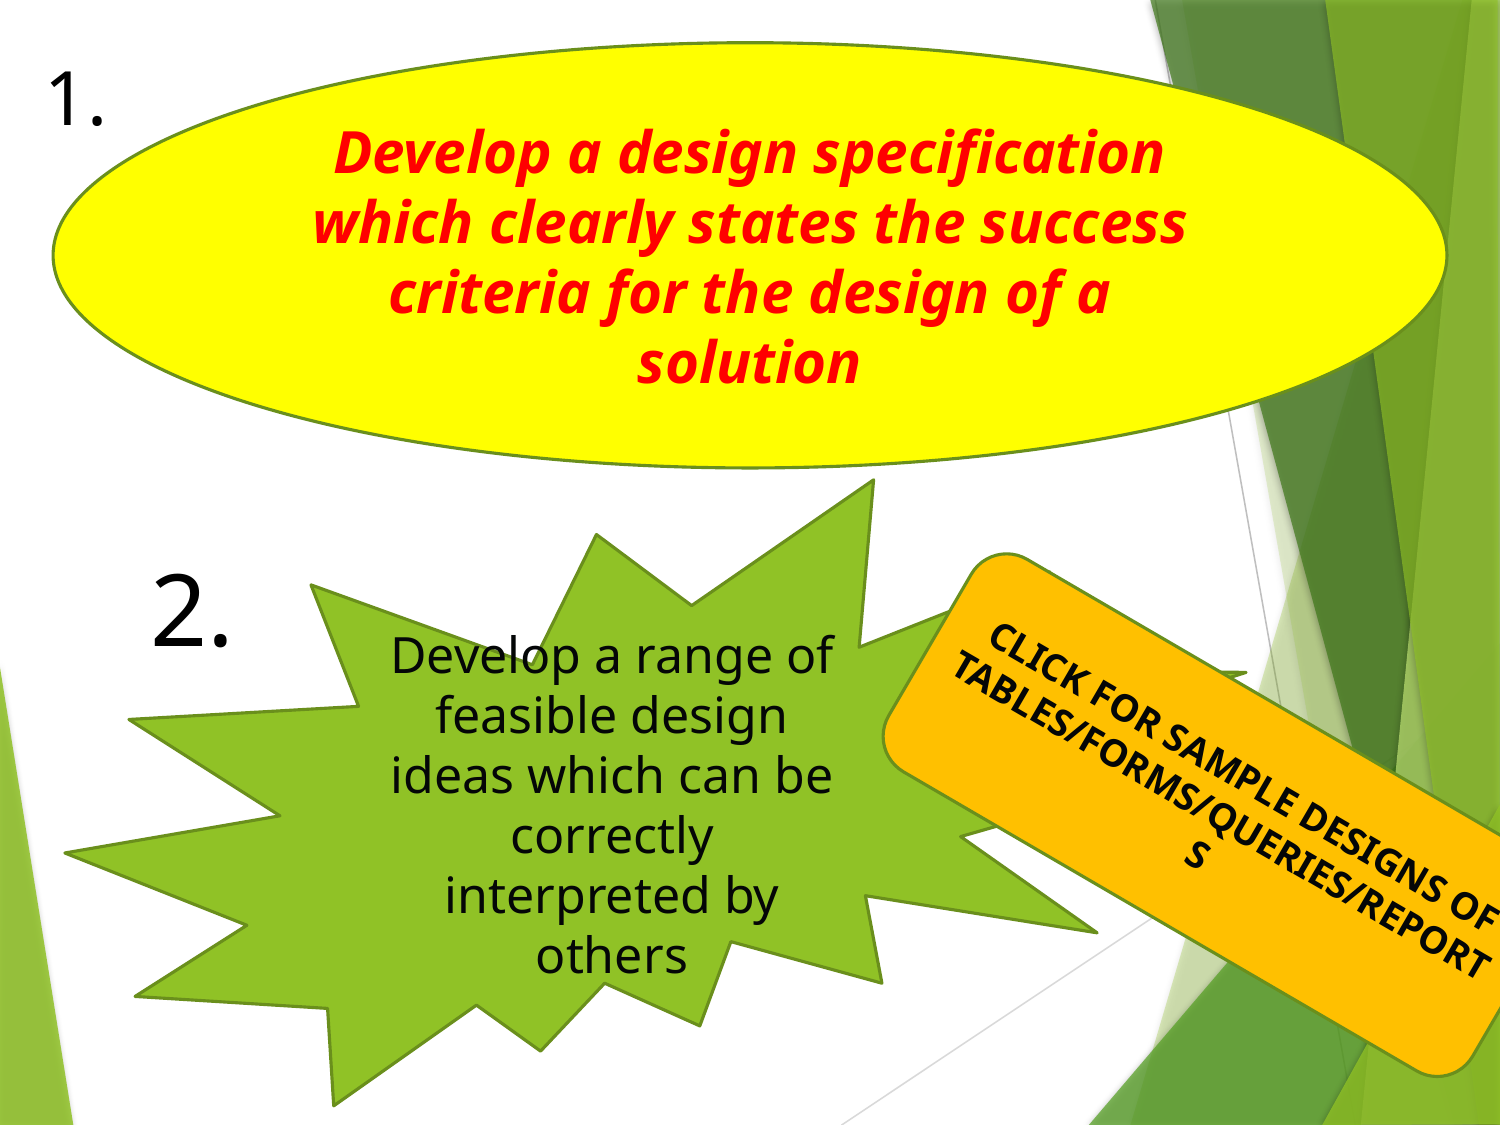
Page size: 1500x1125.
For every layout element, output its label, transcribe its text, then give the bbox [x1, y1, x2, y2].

text_box 1. [29, 42, 148, 148]
text_box Develop a design specification which clearly states the success criteria for the design of a solution [51, 41, 1449, 470]
text_box CLICK FOR SAMPLE DESIGNS OF TABLES/FORMS/QUERIES/REPORTS [881, 552, 1500, 1079]
text_box 2. [135, 538, 302, 674]
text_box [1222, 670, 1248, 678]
text_box Develop a range of feasible design ideas which can be correctly interpreted by others [63, 478, 1099, 1108]
